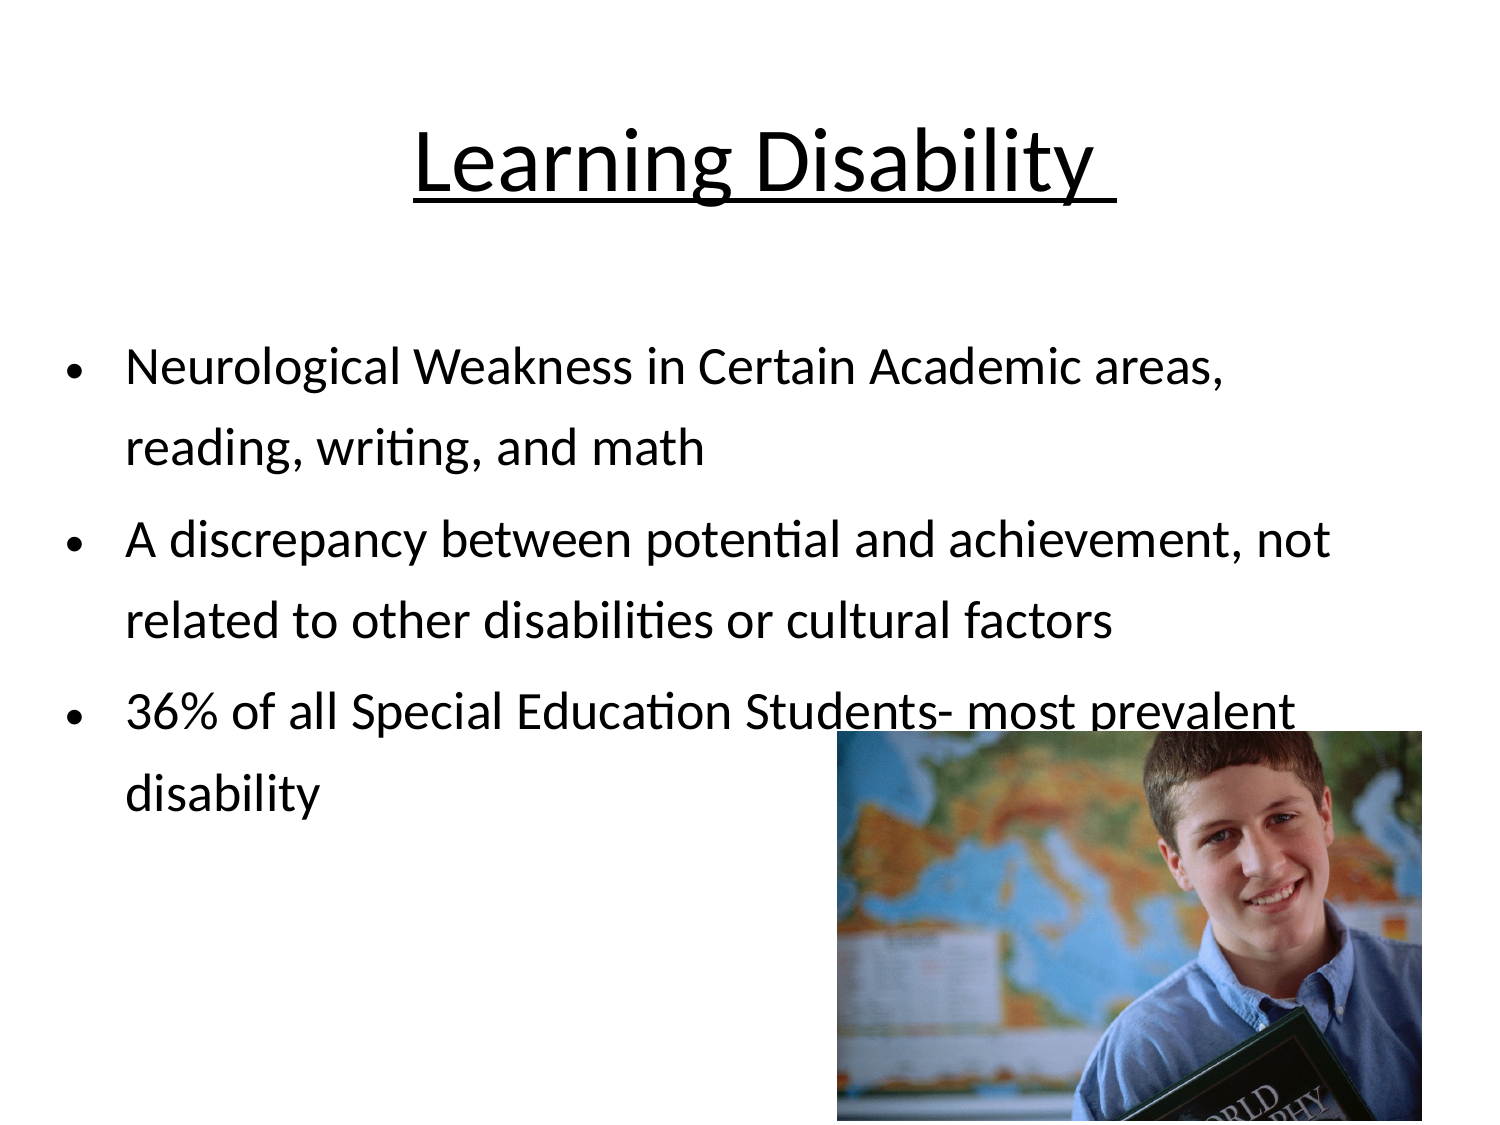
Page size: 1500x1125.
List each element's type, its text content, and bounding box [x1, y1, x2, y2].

picture [837, 731, 1422, 1121]
list Neurological Weakness in Certain Academic areas, reading, writing, and math A discrepancy between potential and achievement, not related to other disabilities or cultural factors 36% of all Special Education Students- most prevalent disability [50, 249, 1400, 870]
title Learning Disability [90, 75, 1440, 263]
